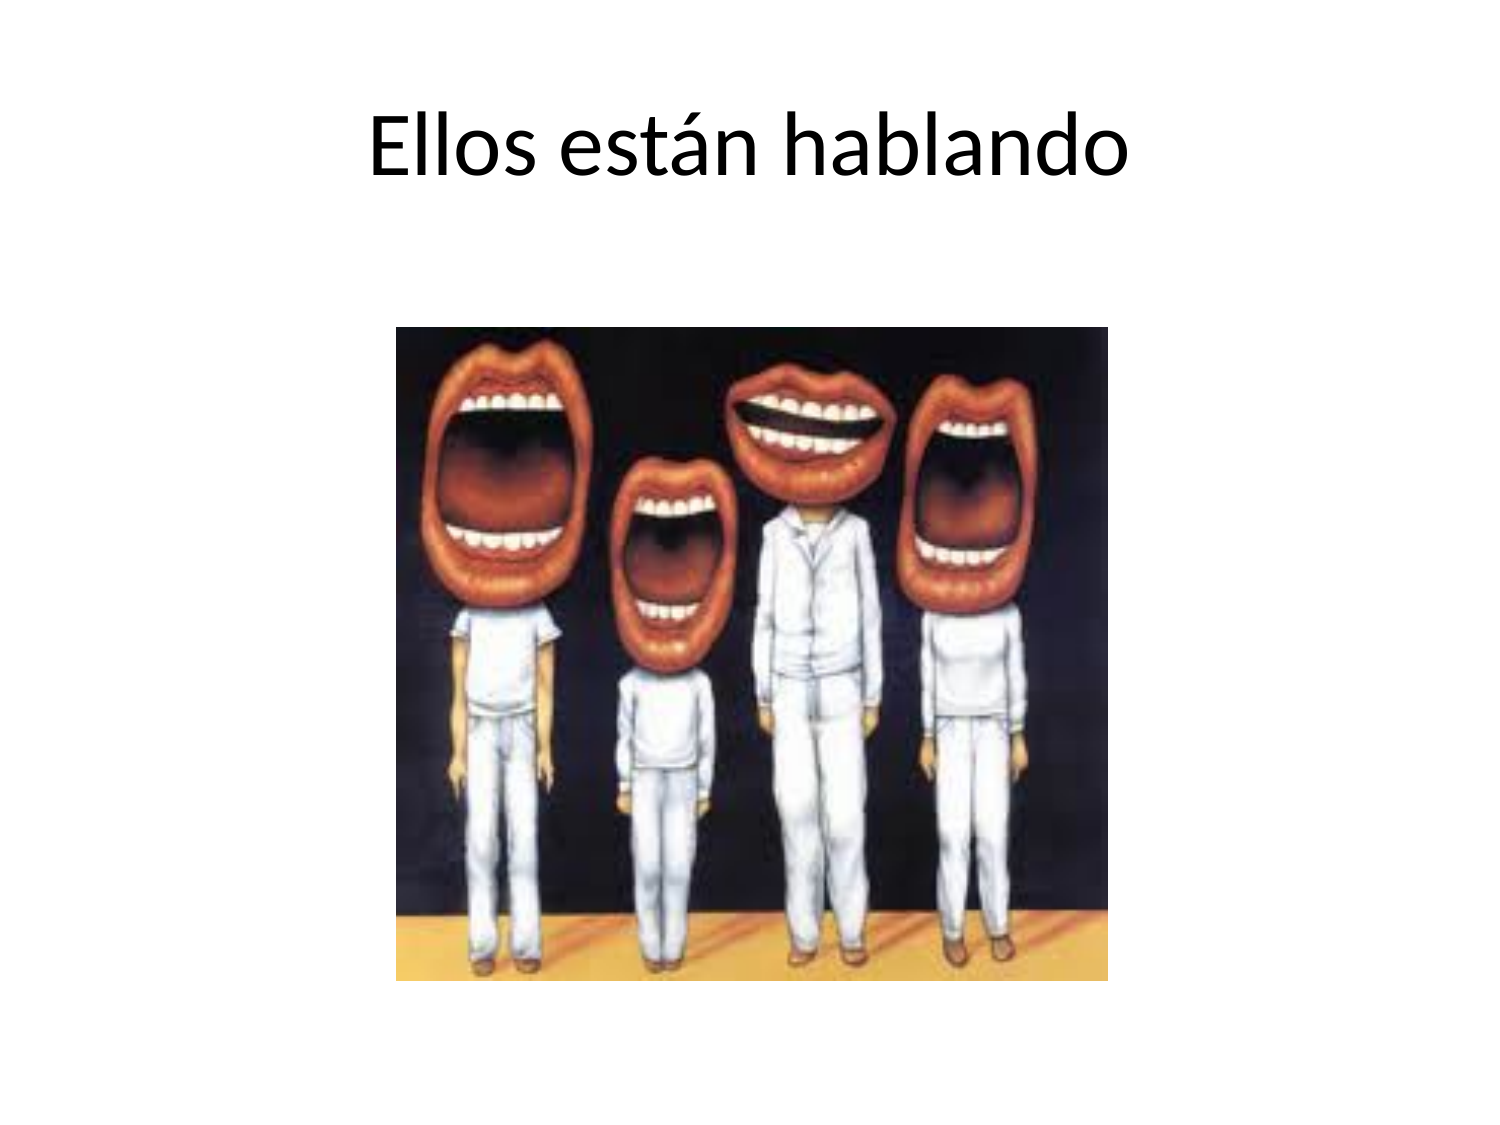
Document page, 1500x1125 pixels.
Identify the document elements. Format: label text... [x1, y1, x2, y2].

title Ellos están hablando [75, 45, 1425, 233]
picture [396, 327, 1108, 982]
